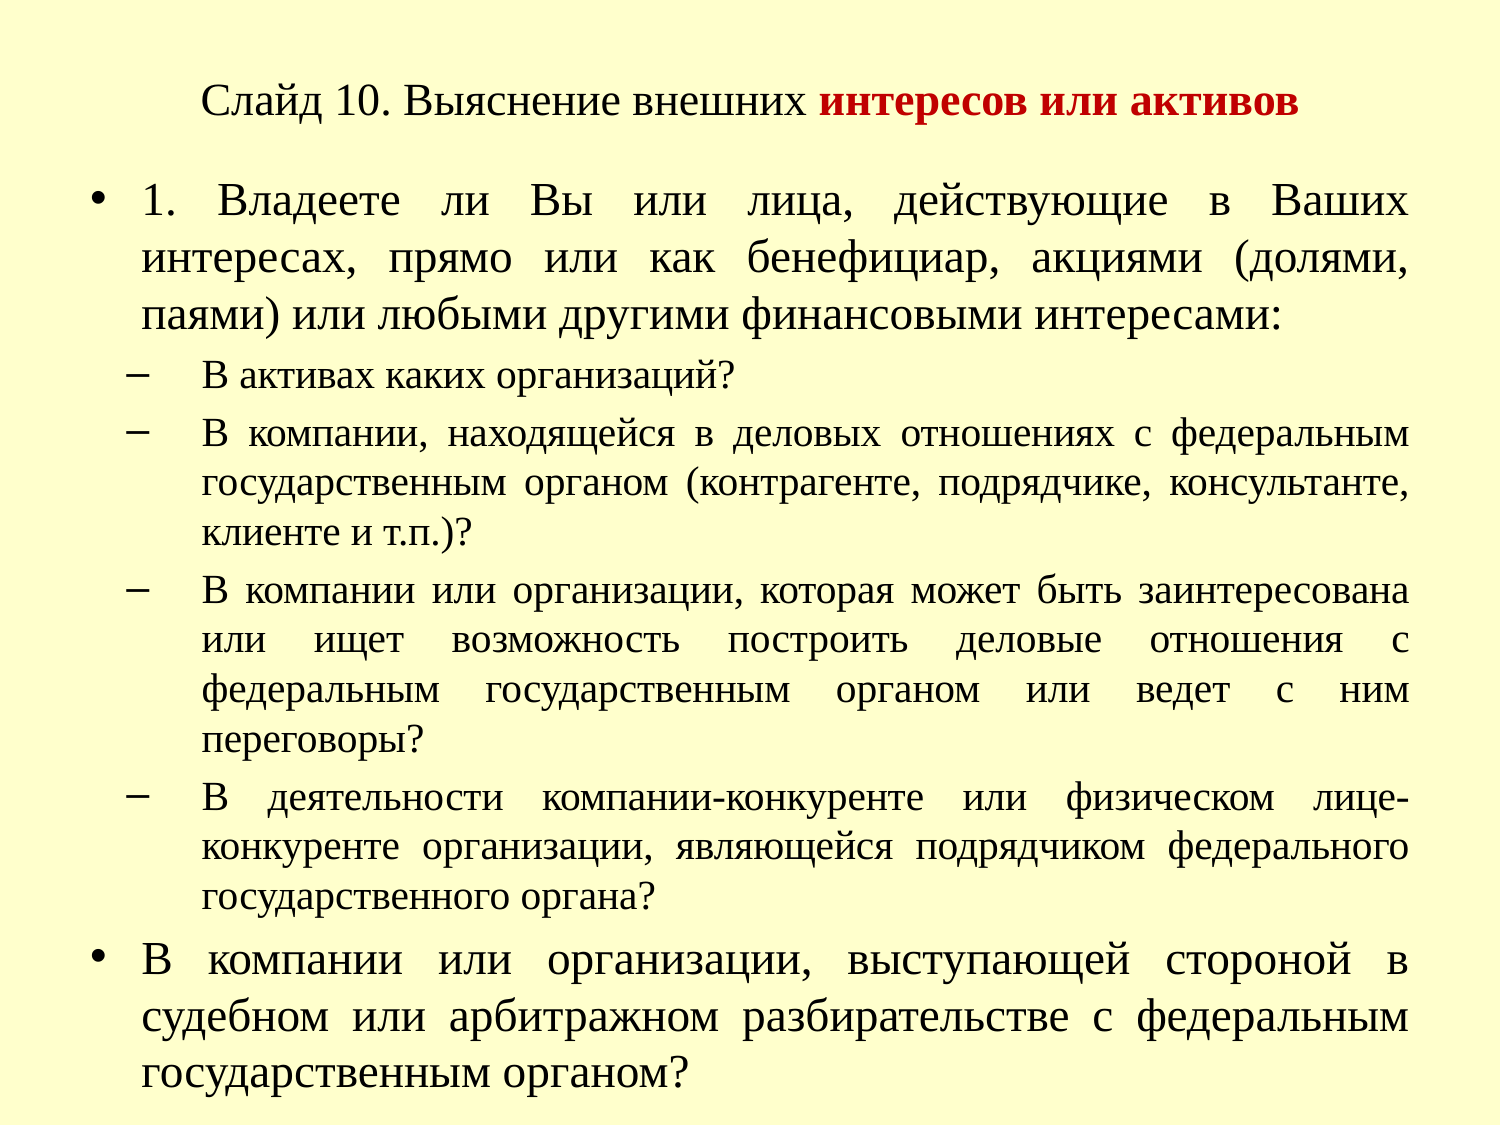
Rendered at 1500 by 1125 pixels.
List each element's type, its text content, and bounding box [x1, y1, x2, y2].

list 1. Владеете ли Вы или лица, действующие в Ваших интересах, прямо или как бенефициар, акциями (долями, паями) или любыми другими финансовыми интересами: В активах каких организаций? В компании, находящейся в деловых отношениях с федеральным государственным органом (контрагенте, подрядчике, консультанте, клиенте и т.п.)? В компании или организации, которая может быть заинтересована или ищет возможность построить деловые отношения с федеральным государственным органом или ведет с ним переговоры? В деятельности компании-конкуренте или физическом лице-конкуренте организации, являющейся подрядчиком федерального государственного органа? В компании или организации, выступающей стороной в судебном или арбитражном разбирательстве с федеральным государственным органом? [75, 160, 1425, 1106]
title Слайд 10. Выяснение внешних интересов или активов [75, 45, 1425, 149]
